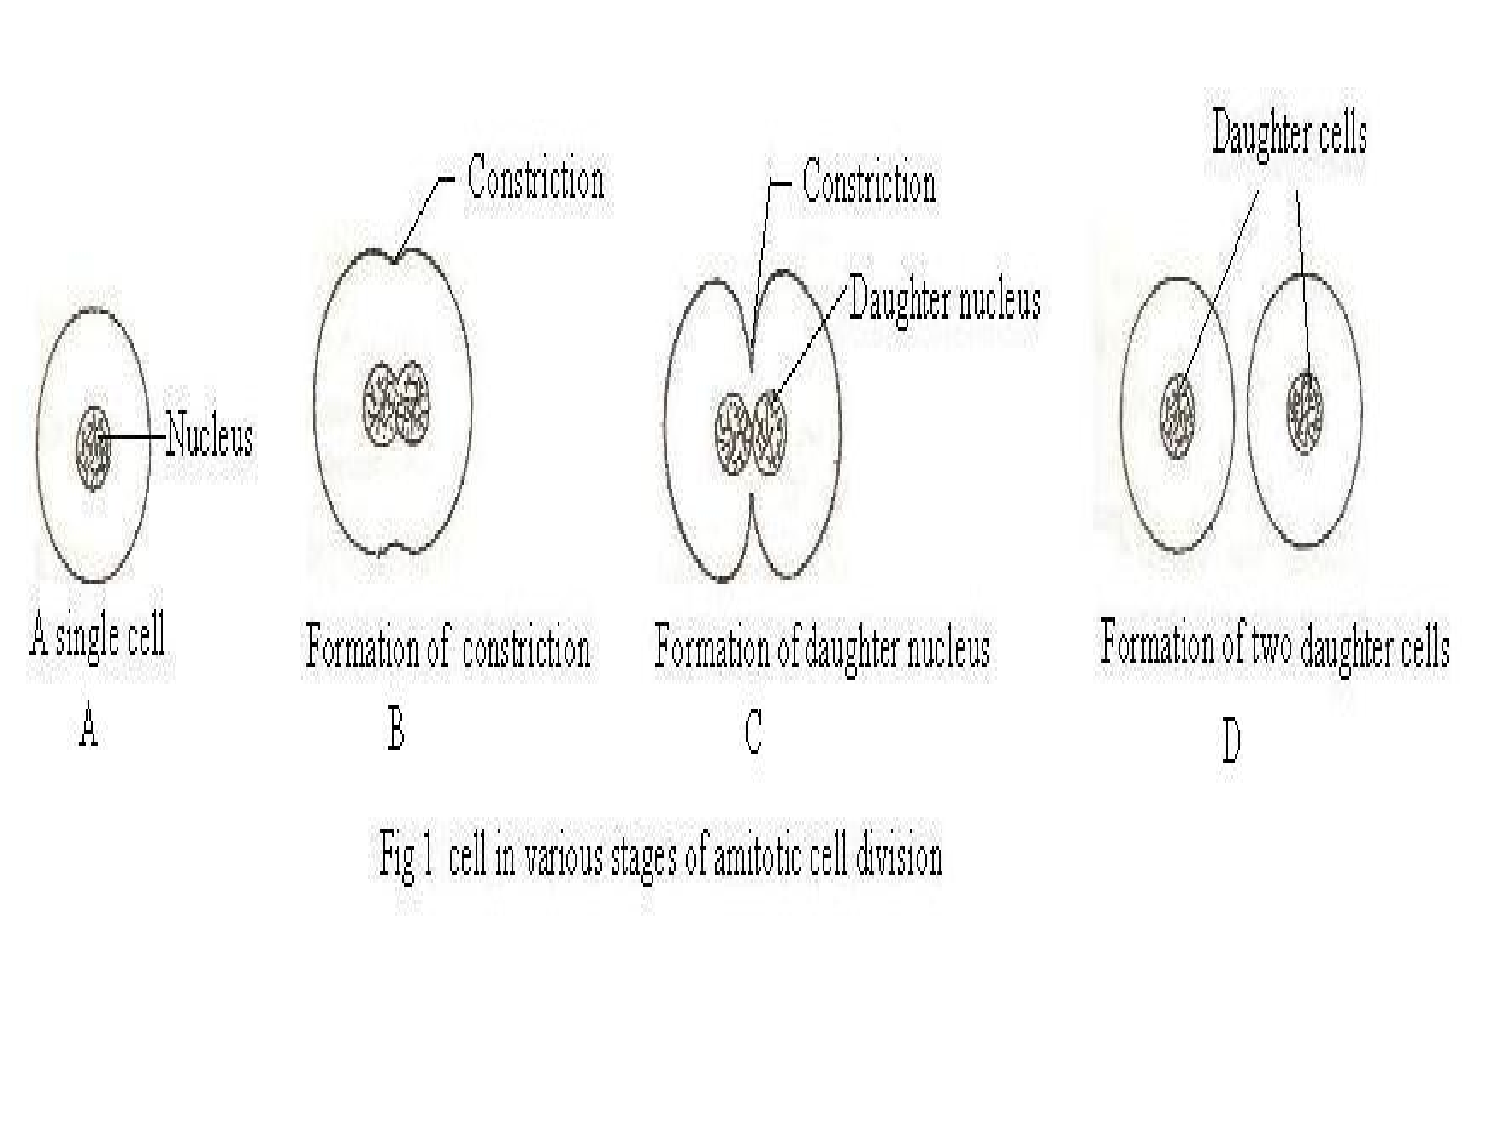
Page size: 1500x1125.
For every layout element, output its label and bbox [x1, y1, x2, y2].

picture [0, 87, 1463, 951]
